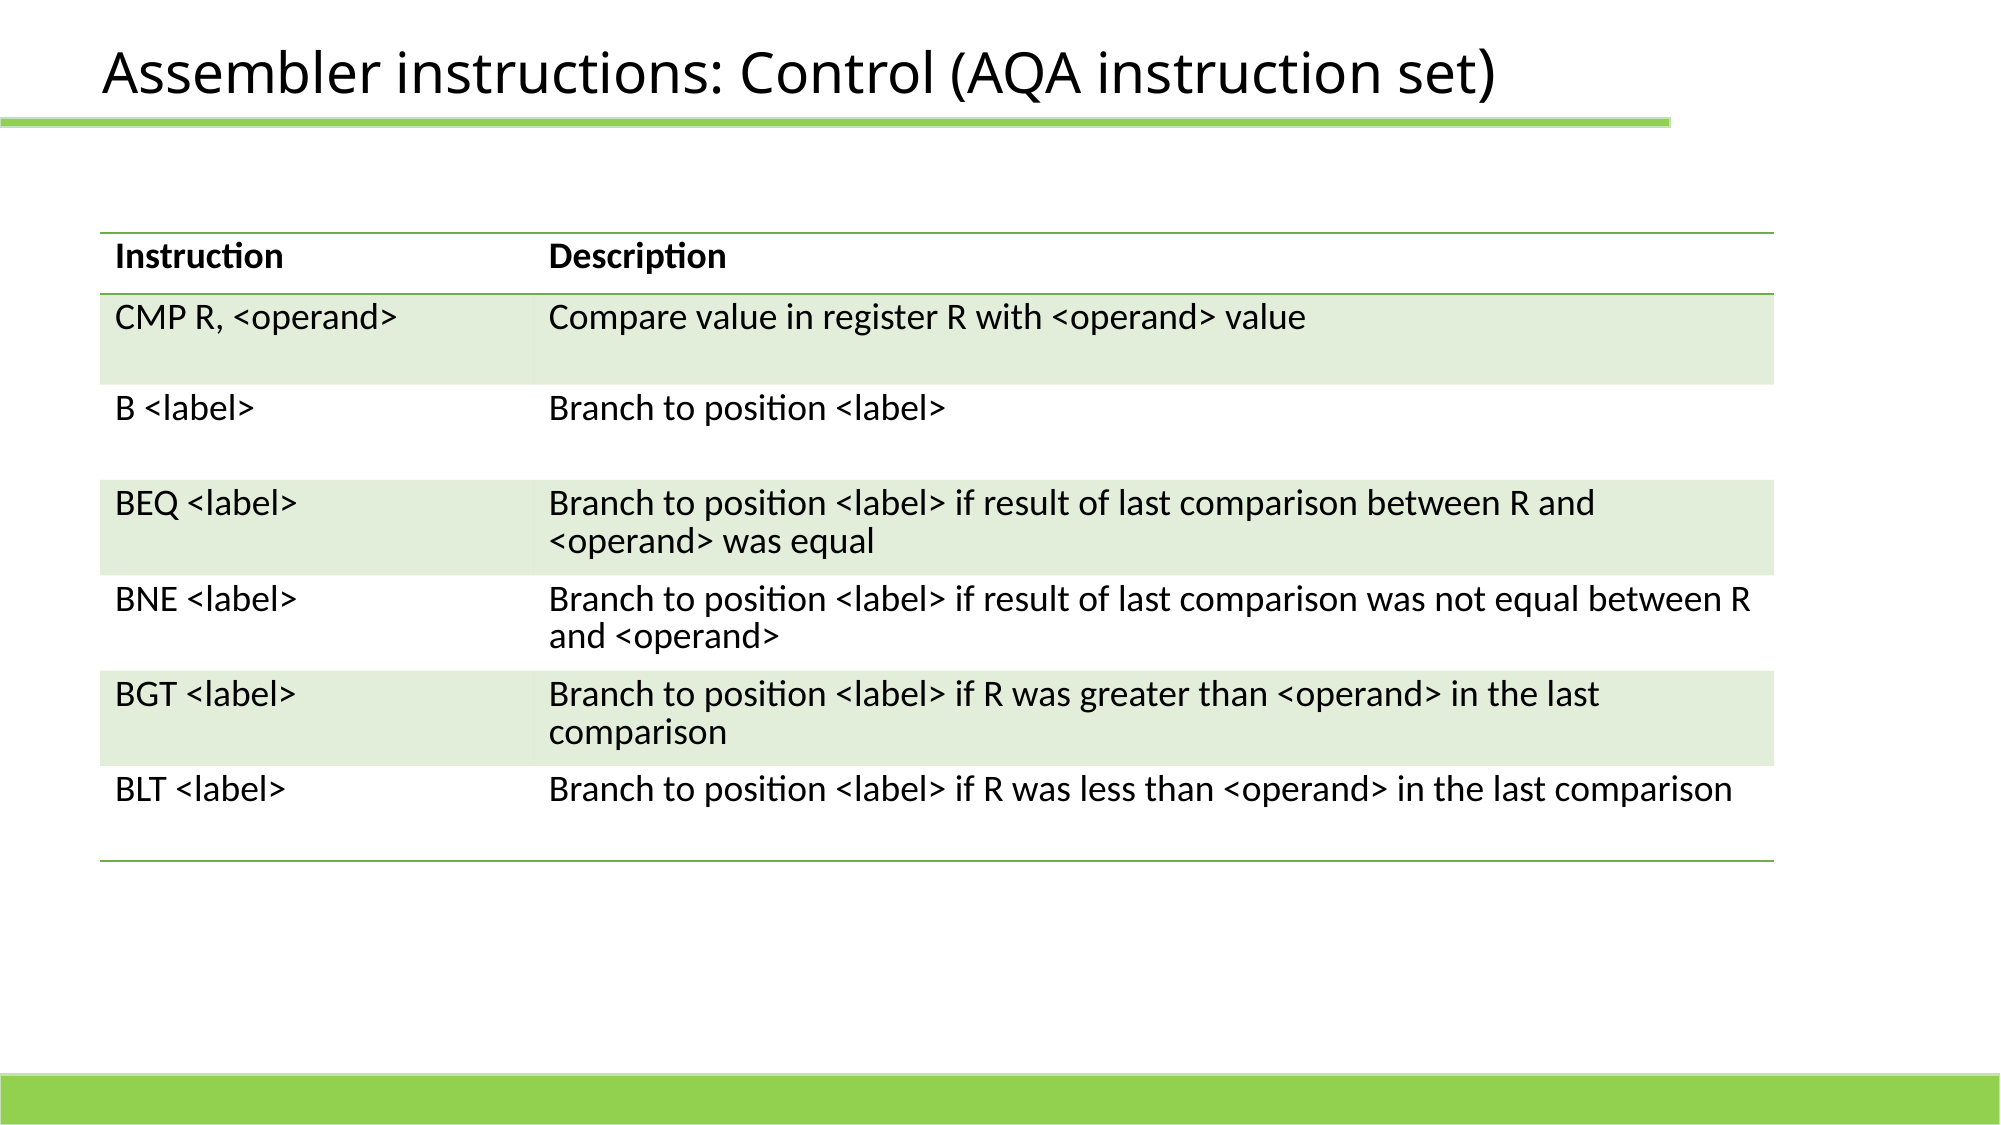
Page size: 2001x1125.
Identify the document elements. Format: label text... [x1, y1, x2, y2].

table_header Description [534, 234, 1774, 293]
table_cell BNE <label> [100, 575, 534, 671]
table_cell BLT <label> [100, 766, 534, 860]
table_cell Branch to position <label> if R was greater than <operand> in the last comparison [534, 671, 1774, 766]
table_cell BEQ <label> [100, 480, 534, 575]
table_cell Compare value in register R with <operand> value [534, 295, 1774, 385]
table_cell Branch to position <label> if result of last comparison was not equal between R and <operand> [534, 575, 1774, 671]
table_cell Branch to position <label> [534, 385, 1774, 480]
title Assembler instructions: Control (AQA instruction set) [87, 31, 1950, 116]
table_cell B <label> [100, 385, 534, 480]
table_cell Branch to position <label> if R was less than <operand> in the last comparison [534, 766, 1774, 860]
table_header Instruction [100, 234, 534, 293]
table_cell CMP R, <operand> [100, 295, 534, 385]
table_cell BGT <label> [100, 671, 534, 766]
table_cell Branch to position <label> if result of last comparison between R and <operand> was equal [534, 480, 1774, 575]
